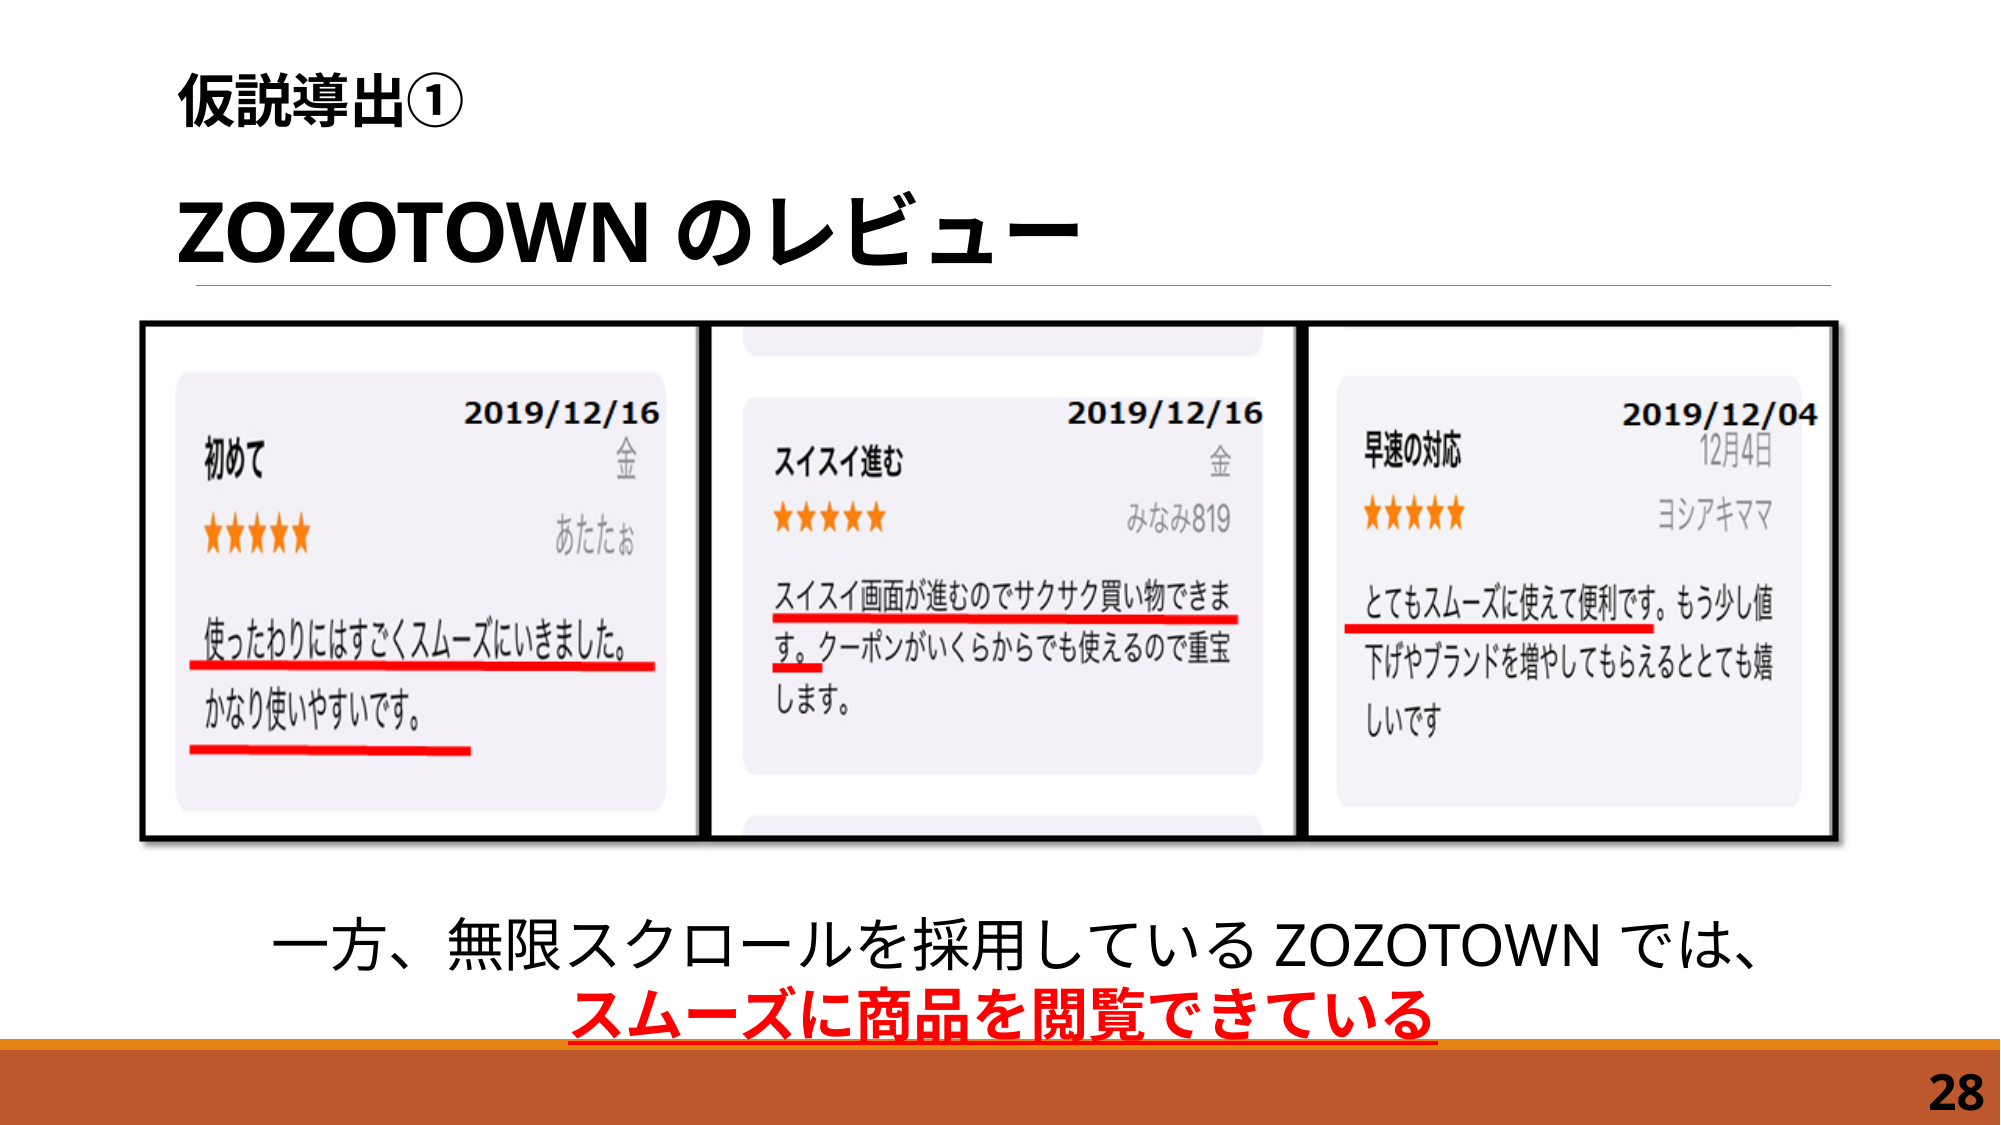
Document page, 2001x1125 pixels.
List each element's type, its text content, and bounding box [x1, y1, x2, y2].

text_box 一方、無限スクロールを採用しているZOZOTOWNでは、スムーズに商品を閲覧できている [255, 900, 1750, 1056]
slide_number 28 [1784, 1064, 2000, 1125]
title 仮説導出① ZOZOTOWNのレビュー [162, 50, 1844, 287]
picture [134, 316, 1854, 857]
